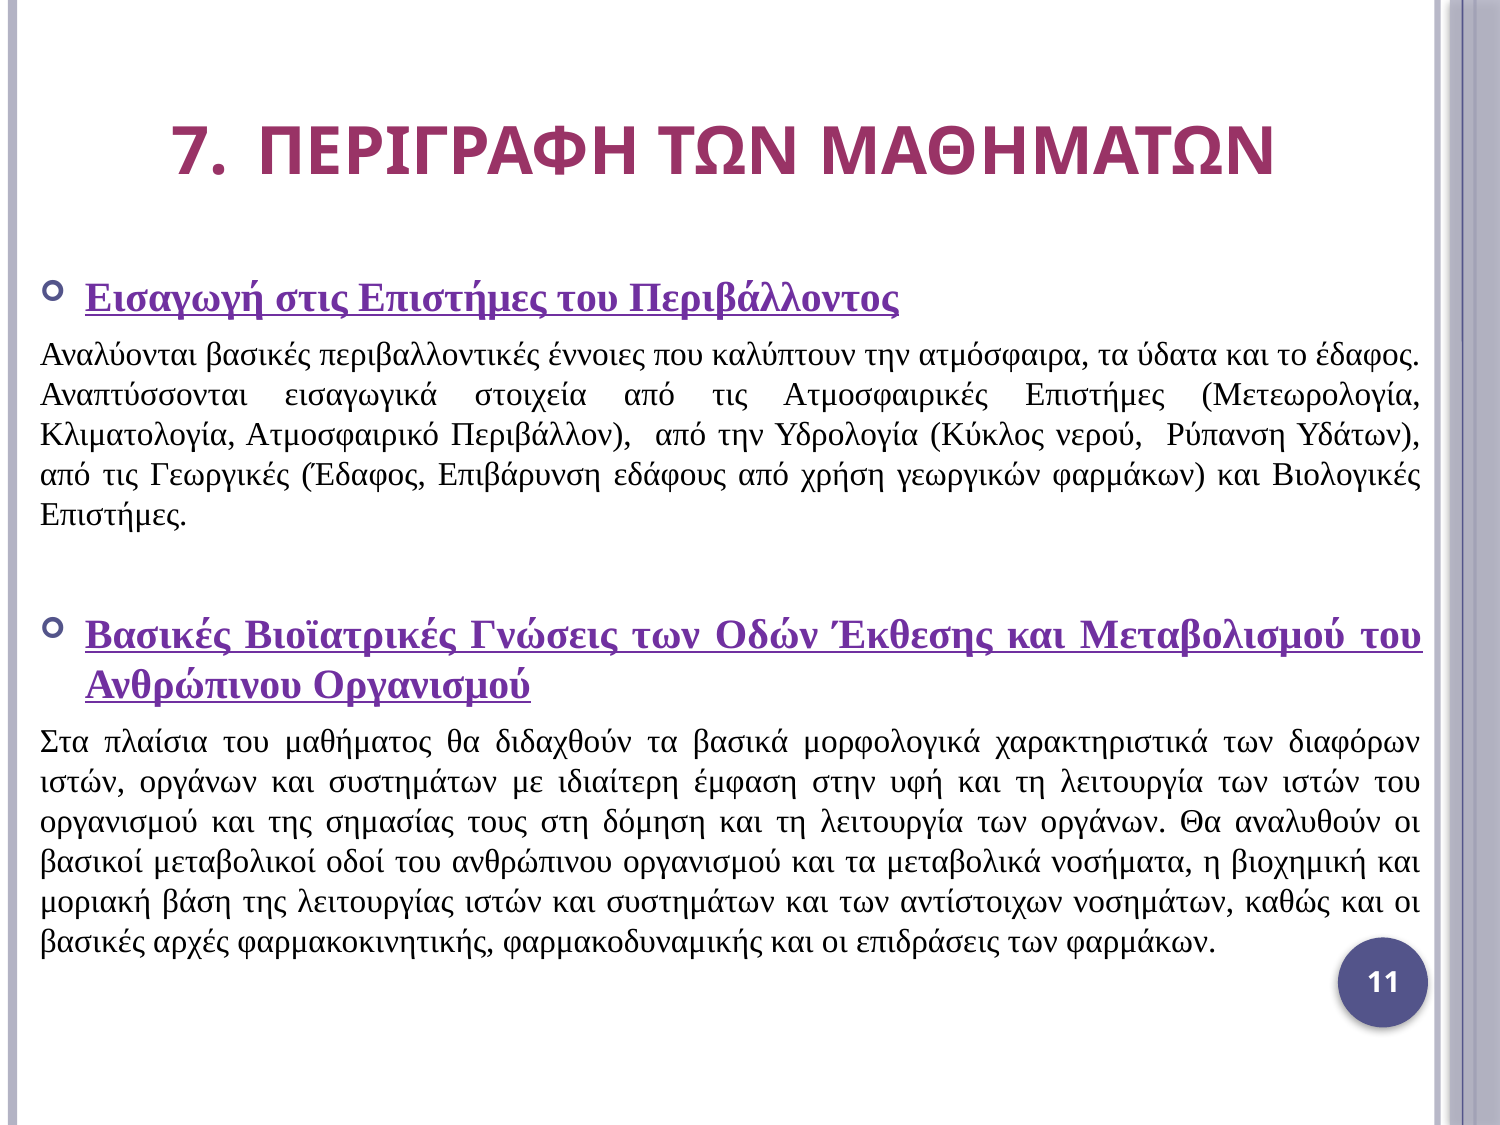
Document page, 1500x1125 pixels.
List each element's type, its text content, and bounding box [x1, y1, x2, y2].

title ΠΕΡΙΓΡΑΦΗ ΤΩΝ ΜΑΘΗΜΑΤΩΝ [24, 12, 1425, 196]
slide_number 11 [1333, 940, 1434, 1027]
list Εισαγωγή στις Επιστήμες του Περιβάλλοντος Αναλύονται βασικές περιβαλλοντικές έννοιες που καλύπτουν την ατμόσφαιρα, τα ύδατα και το έδαφος. Αναπτύσσονται εισαγωγικά στοιχεία από τις Ατμοσφαιρικές Επιστήμες (Μετεωρολογία, Κλιματολογία, Ατμοσφαιρικό Περιβάλλον), από την Υδρολογία (Κύκλος νερού, Ρύπανση Υδάτων), από τις Γεωργικές (Έδαφος, Επιβάρυνση εδάφους από χρήση γεωργικών φαρμάκων) και Βιολογικές Επιστήμες. Βασικές Βιοϊατρικές Γνώσεις των Οδών Έκθεσης και Μεταβολισμού του Ανθρώπινου Οργανισμού Στα πλαίσια του μαθήματος θα διδαχθούν τα βασικά μορφολογικά χαρακτηριστικά των διαφόρων ιστών, οργάνων και συστημάτων με ιδιαίτερη έμφαση στην υφή και τη λειτουργία των ιστών του οργανισμού και της σημασίας τους στη δόμηση και τη λειτουργία των οργάνων. Θα αναλυθούν οι βασικοί μεταβολικοί οδοί του ανθρώπινου οργανισμού και τα μεταβολικά νοσήματα, η βιοχημική και μοριακή βάση της λειτουργίας ιστών και συστημάτων και των αντίστοιχων νοσημάτων, καθώς και οι βασικές αρχές φαρμακοκινητικής, φαρμακοδυναμικής και οι επιδράσεις των φαρμάκων. [24, 262, 1438, 1100]
